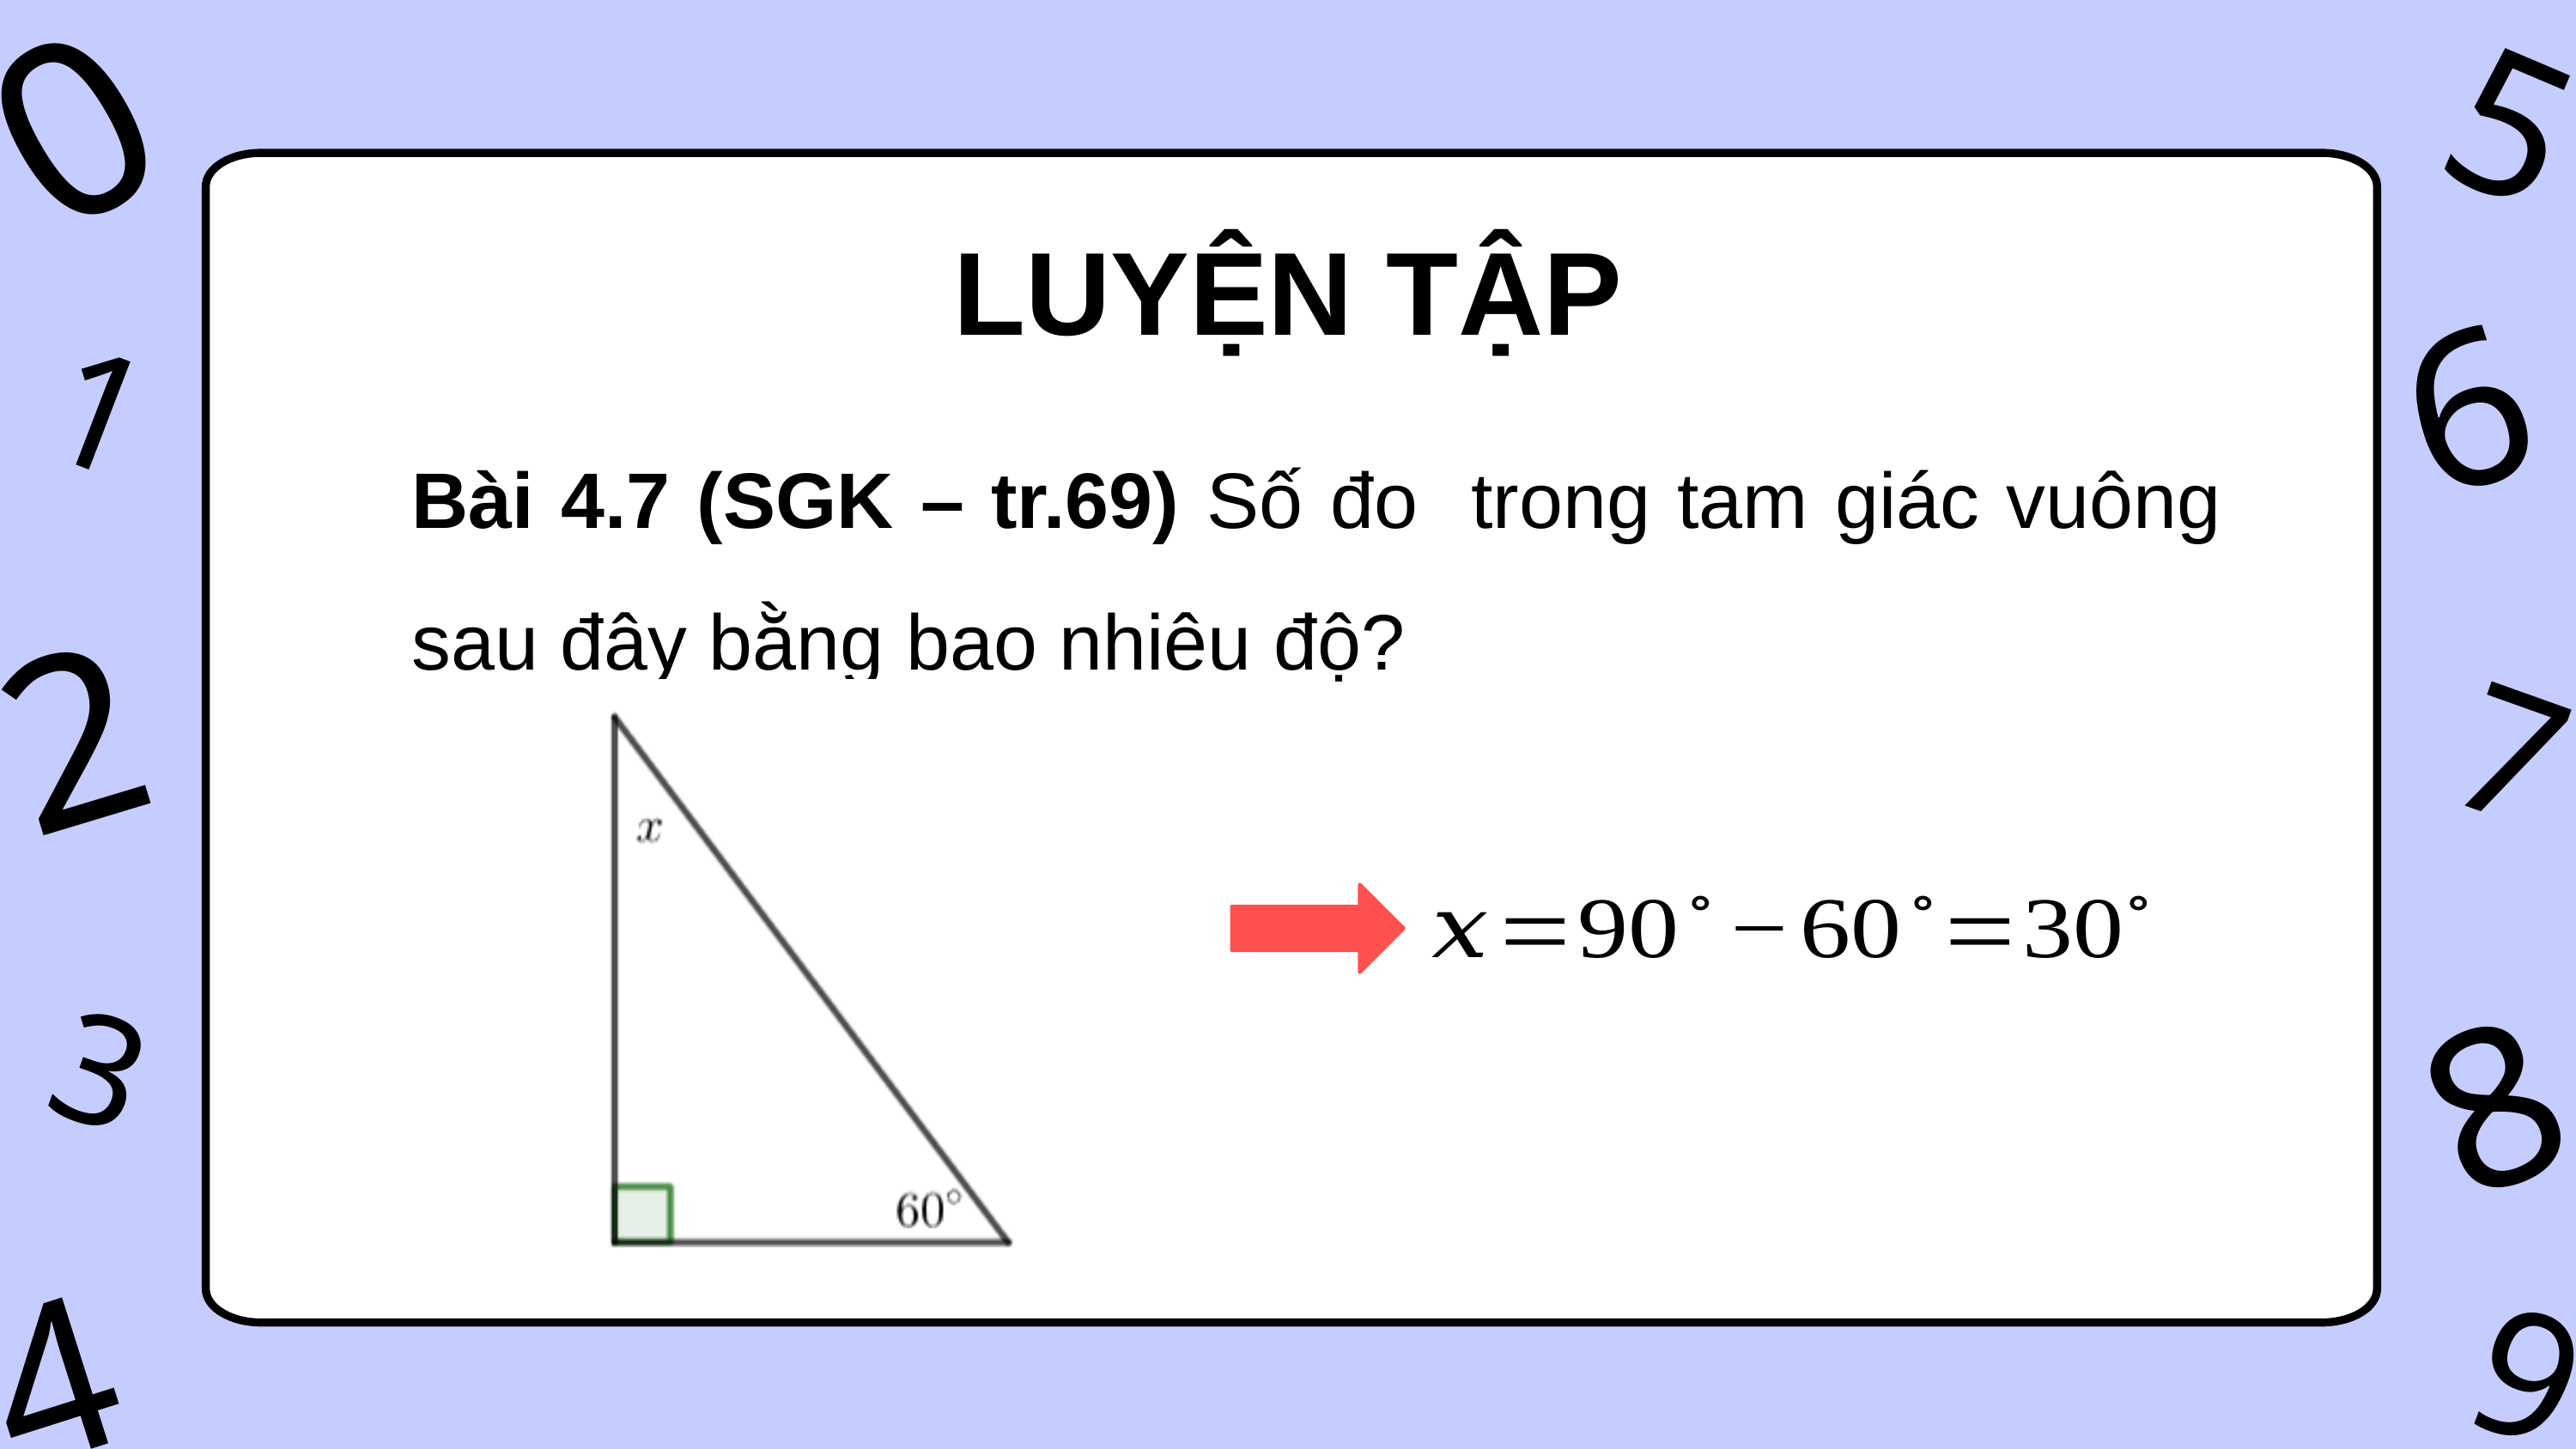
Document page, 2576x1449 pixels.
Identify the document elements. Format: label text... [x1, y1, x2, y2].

text_box 3 [5, 941, 139, 1174]
text_box 7 [2402, 603, 2576, 876]
text_box 1 [0, 279, 139, 524]
picture [550, 679, 1061, 1299]
text_box 6 [2382, 237, 2576, 559]
text_box 0 [0, 0, 179, 296]
text_box 9 [2402, 1221, 2576, 1449]
text_box 4 [0, 1194, 197, 1449]
text_box 2 [0, 535, 139, 900]
text_box 8 [2382, 922, 2576, 1254]
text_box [144, 121, 2378, 1323]
text_box 5 [2382, 0, 2576, 270]
